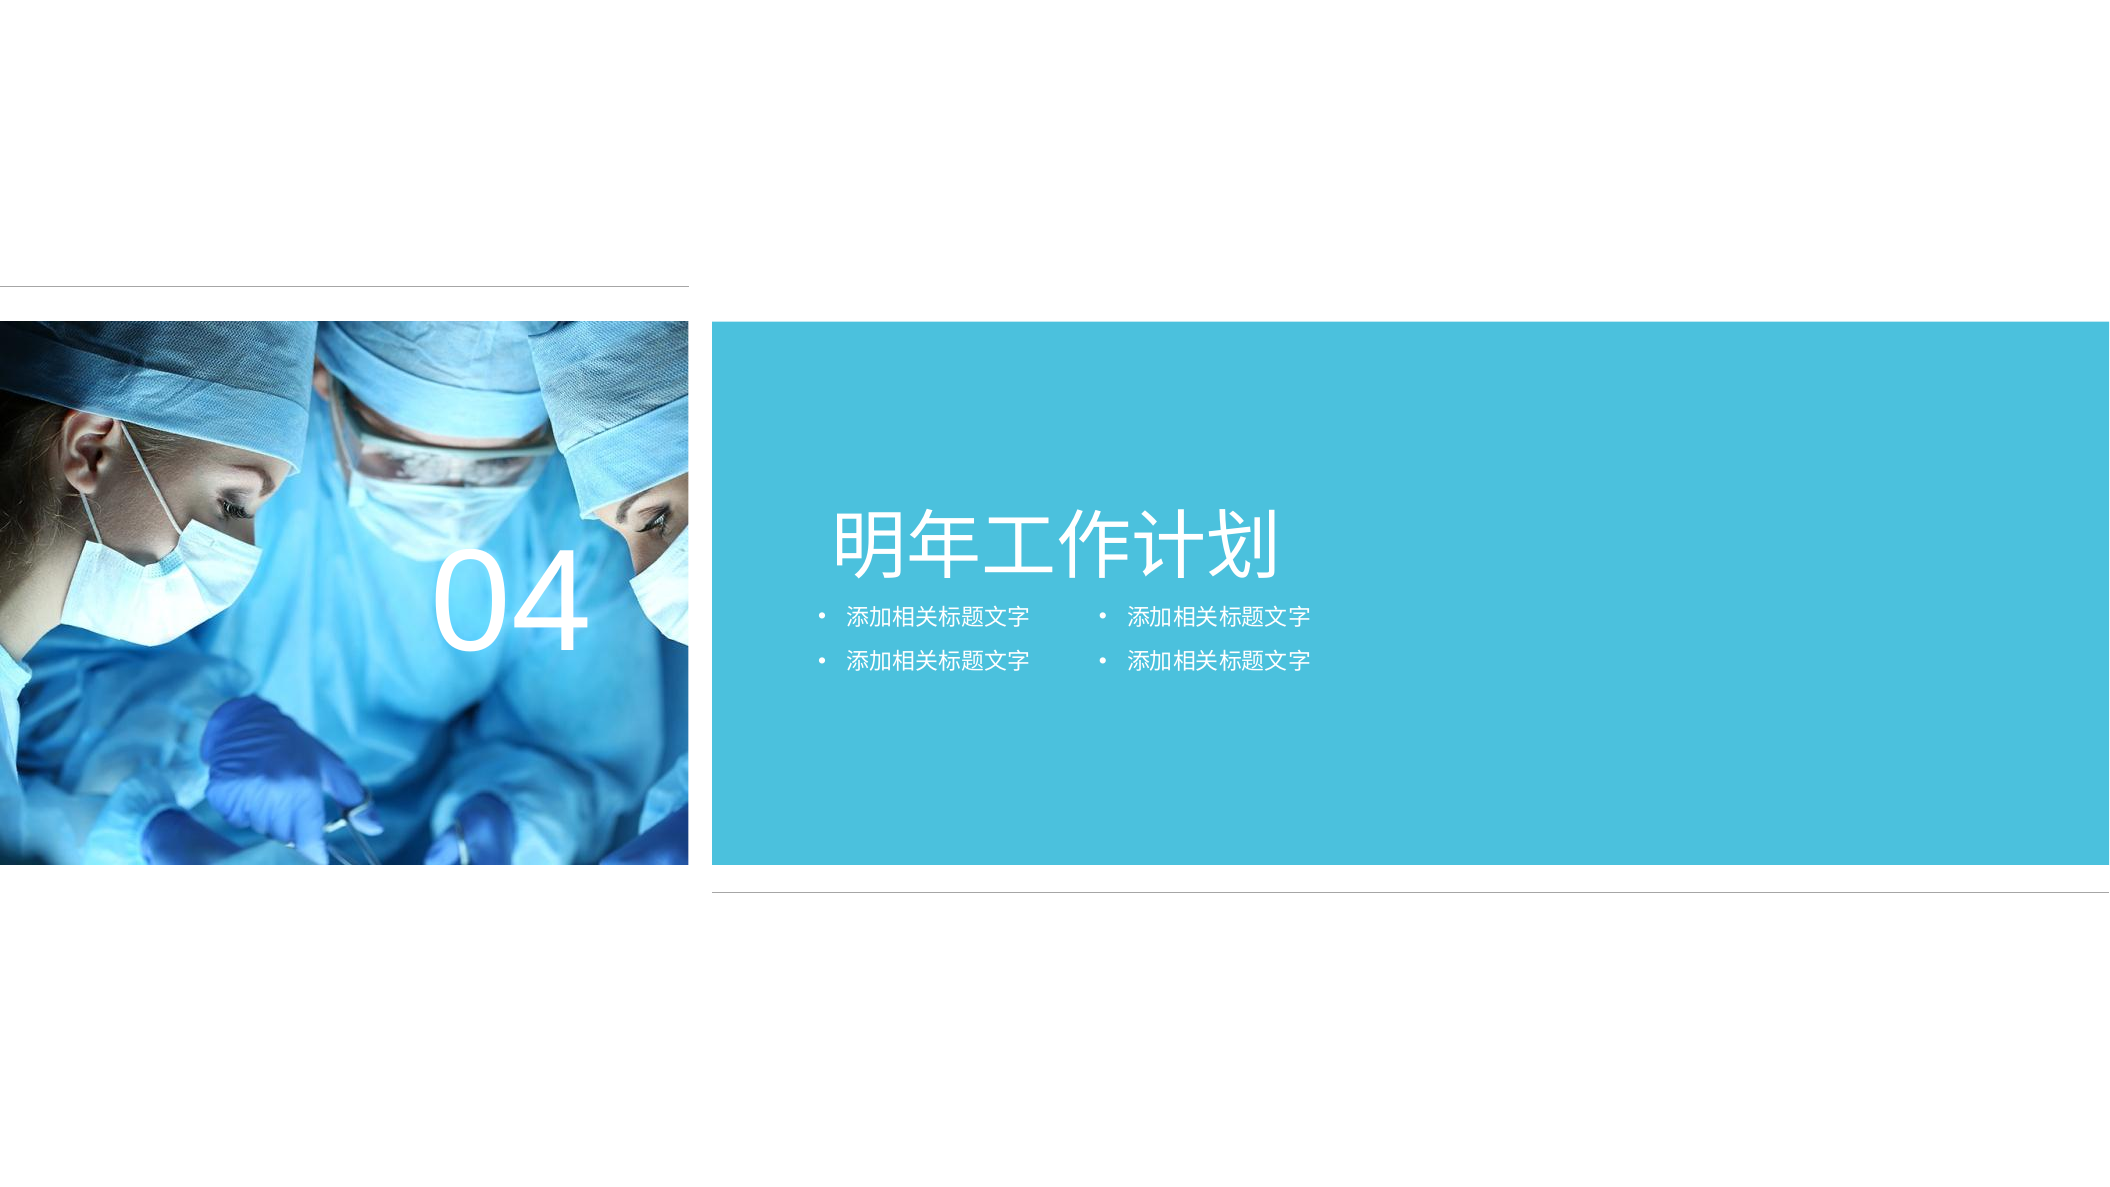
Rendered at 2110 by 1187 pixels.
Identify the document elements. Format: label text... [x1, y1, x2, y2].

text_box 添加相关标题文字 [1084, 594, 1327, 638]
text_box 04 [394, 497, 629, 687]
text_box 添加相关标题文字 [803, 639, 1046, 682]
text_box [0, 321, 689, 866]
text_box 添加相关标题文字 [803, 594, 1046, 638]
text_box [711, 321, 2110, 866]
text_box 明年工作计划 [794, 497, 1318, 588]
text_box 添加相关标题文字 [1084, 639, 1327, 682]
